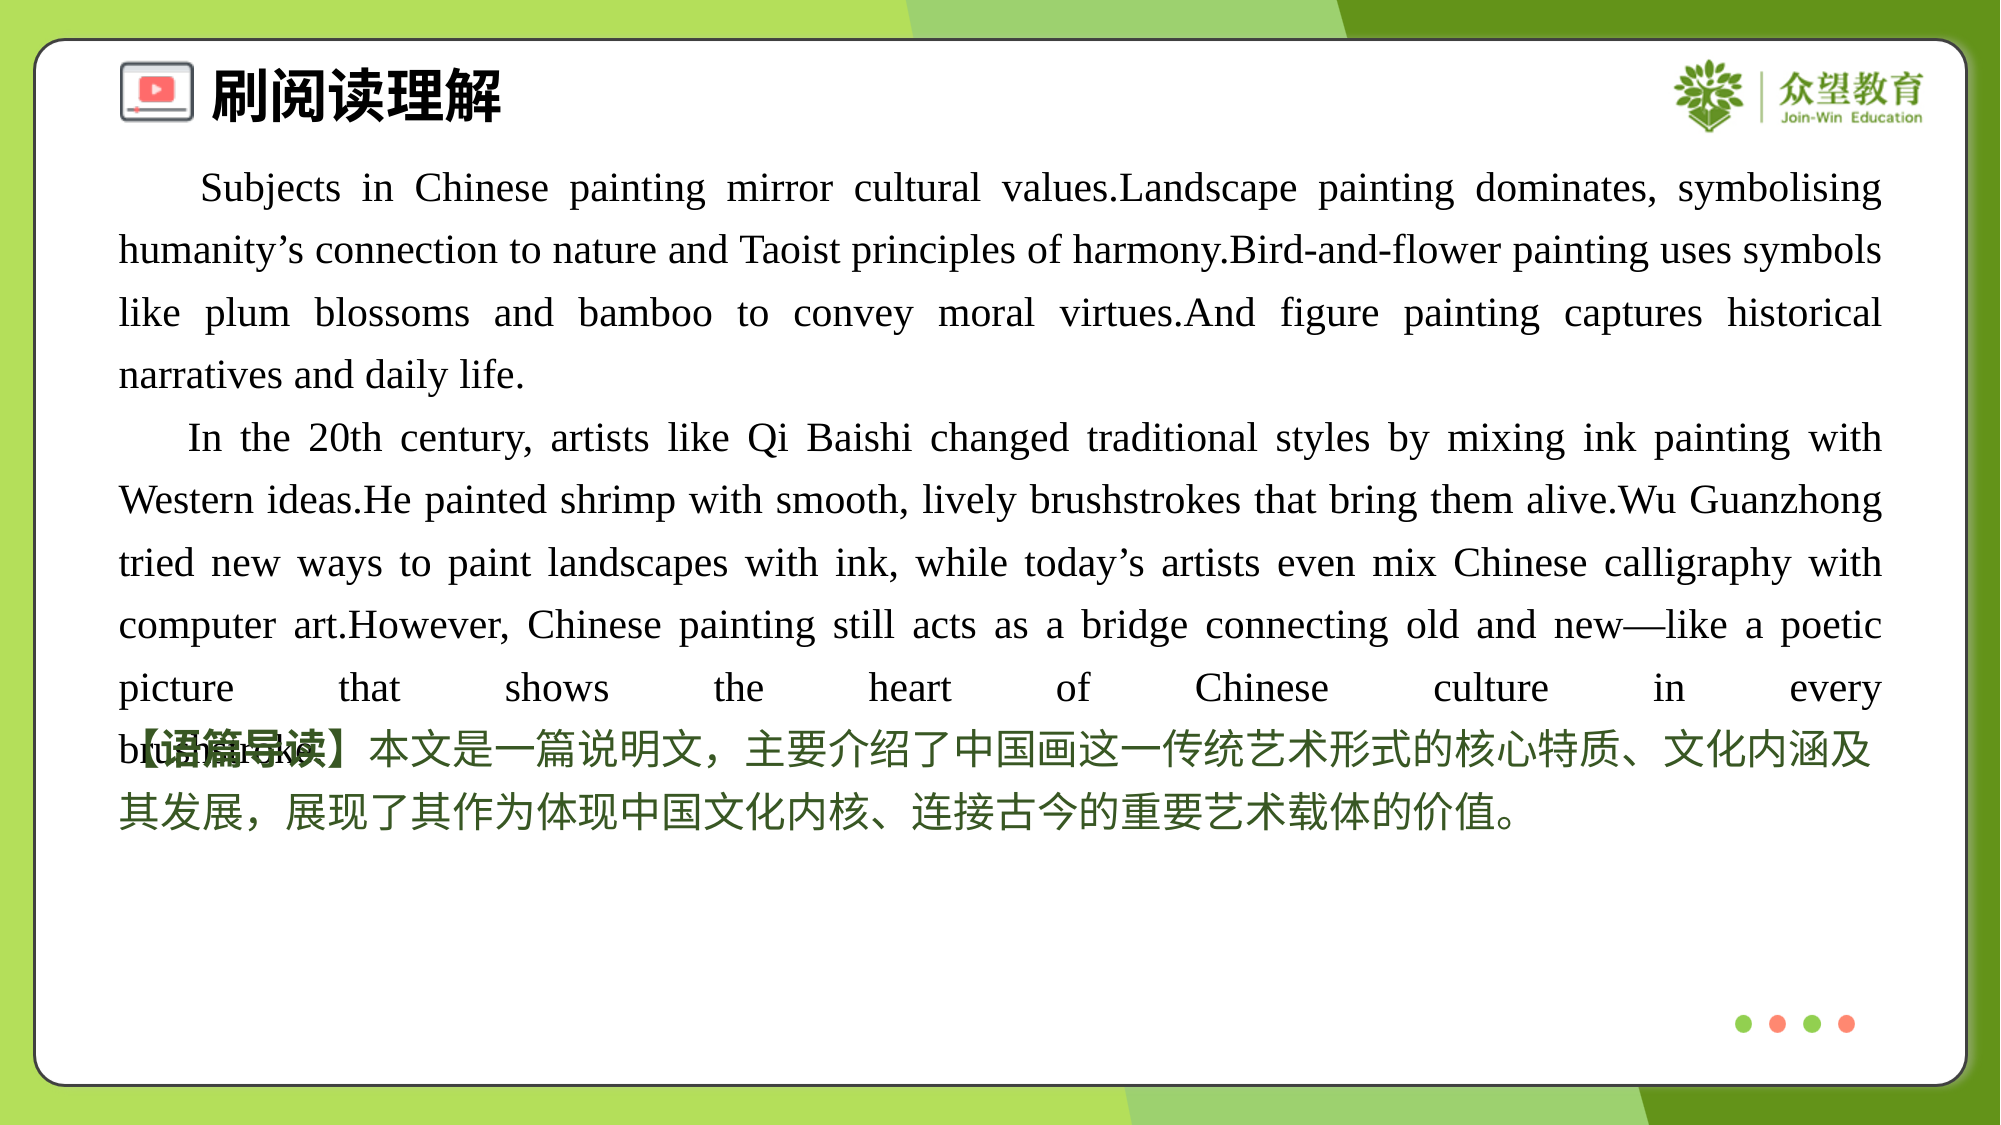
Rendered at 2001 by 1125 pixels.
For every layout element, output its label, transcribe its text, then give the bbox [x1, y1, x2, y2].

text_box Subjects in Chinese painting mirror cultural values.Landscape painting dominates, symbolising humanity’s connection to nature and Taoist principles of harmony.Bird-and-flower painting uses symbols like plum blossoms and bamboo to convey moral virtues.And figure painting captures historical narratives and daily life. In the 20th century, artists like Qi Baishi changed traditional styles by mixing ink painting with Western ideas.He painted shrimp with smooth, lively brushstrokes that bring them alive.Wu Guanzhong tried new ways to paint landscapes with ink, while today’s artists even mix Chinese calligraphy with computer art.However, Chinese painting still acts as a bridge connecting old and new—like a poetic picture that shows the heart of Chinese culture in every brushstroke.#1.4 [118, 146, 1883, 704]
text_box 【语篇导读】本文是一篇说明文，主要介绍了中国画这一传统艺术形式的核心特质、文化内涵及其发展，展现了其作为体现中国文化内核、连接古今的重要艺术载体的价值。 [118, 710, 1883, 831]
picture [0, 0, 2000, 1125]
